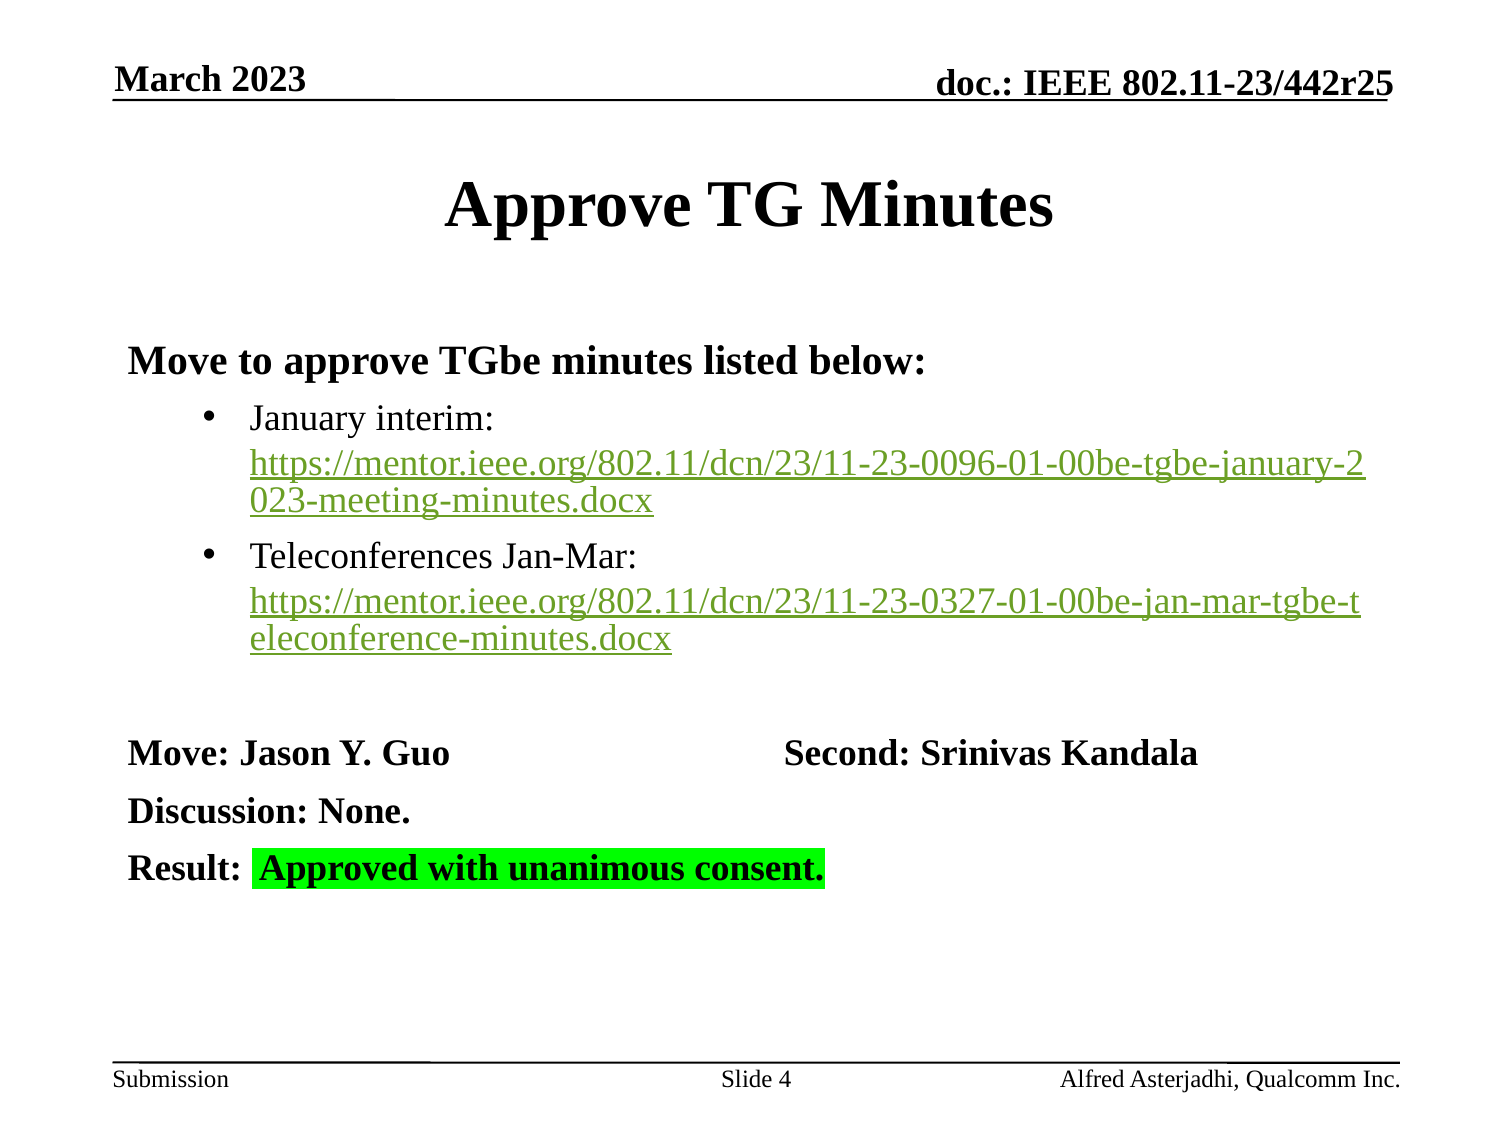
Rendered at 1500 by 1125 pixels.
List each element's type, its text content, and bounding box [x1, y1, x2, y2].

title Approve TG Minutes [112, 112, 1388, 288]
list Move to approve TGbe minutes listed below: January interim: https://mentor.ieee.org/802.11/dcn/23/11-23-0096-01-00be-tgbe-january-2023-meeting-minutes.docx Teleconferences Jan-Mar: https://mentor.ieee.org/802.11/dcn/23/11-23-0327-01-00be-jan-mar-tgbe-teleconference-minutes.docx Move: Jason Y. Guo Second: Srinivas Kandala Discussion: None. Result: Approved with unanimous consent. [112, 324, 1388, 1051]
footer Alfred Asterjadhi, Qualcomm Inc. [878, 1061, 1402, 1093]
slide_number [114, 54, 423, 100]
slide_number Slide 4 [712, 1061, 800, 1123]
